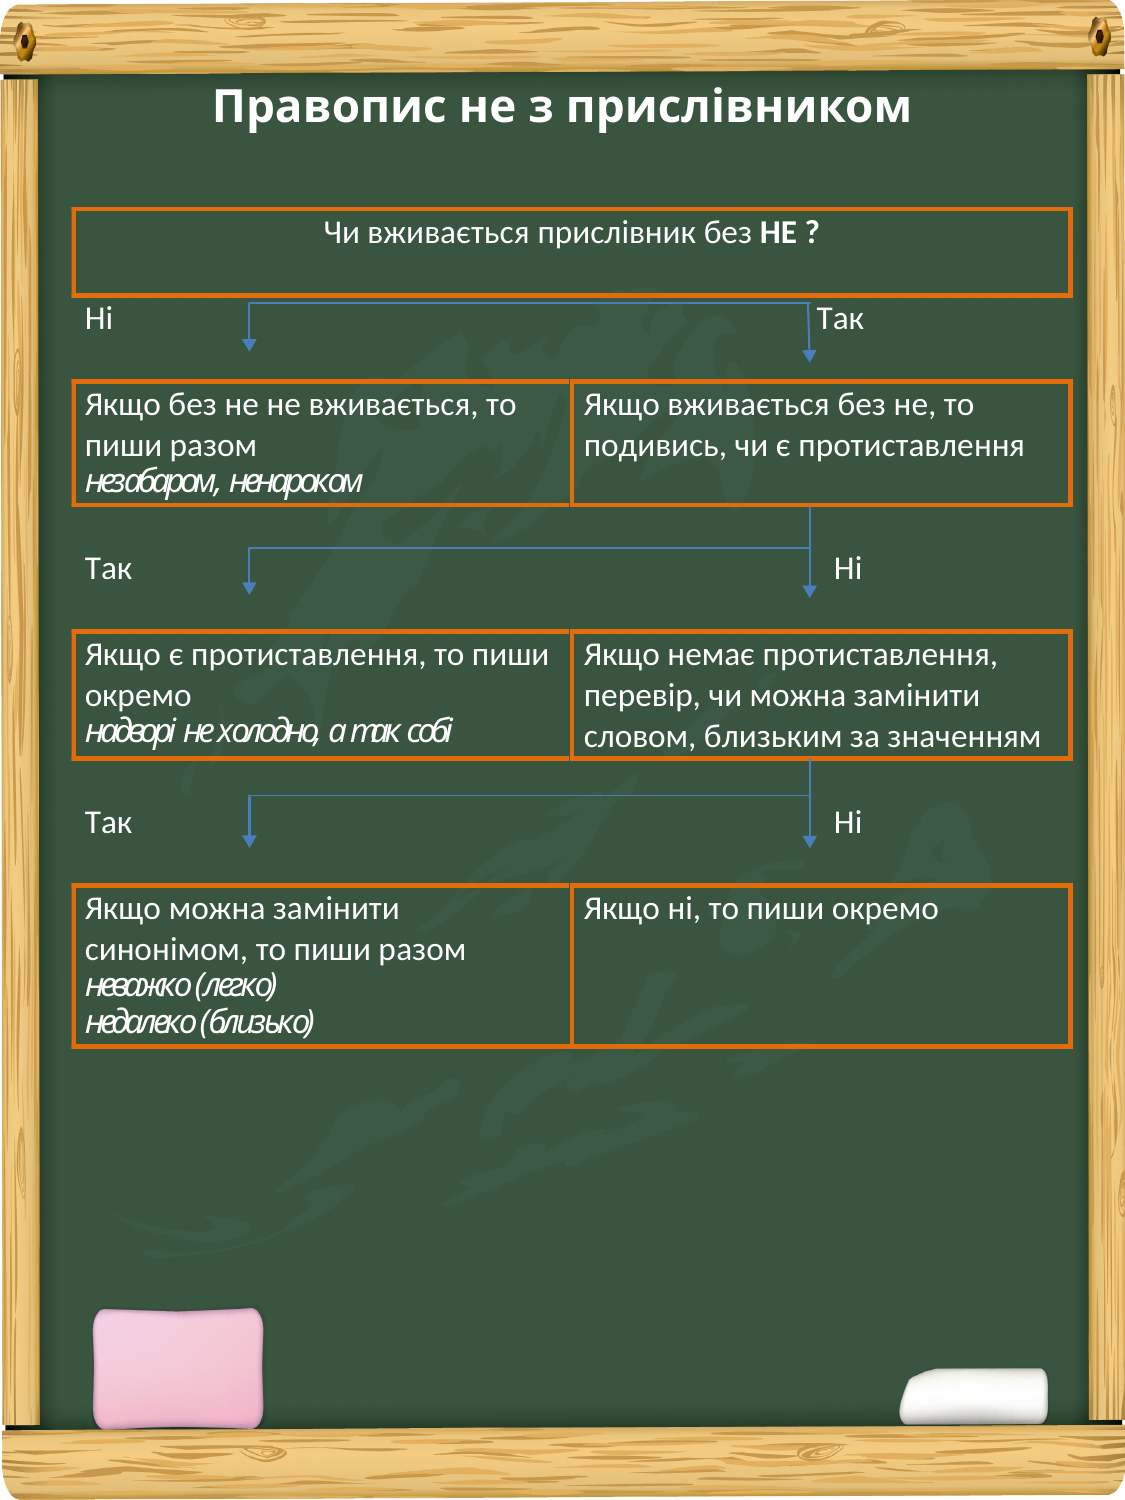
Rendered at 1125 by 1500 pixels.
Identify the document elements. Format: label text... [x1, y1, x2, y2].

picture [0, 0, 1125, 1500]
title Правопис не з прислівником [56, 60, 1069, 195]
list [71, 206, 1074, 1102]
